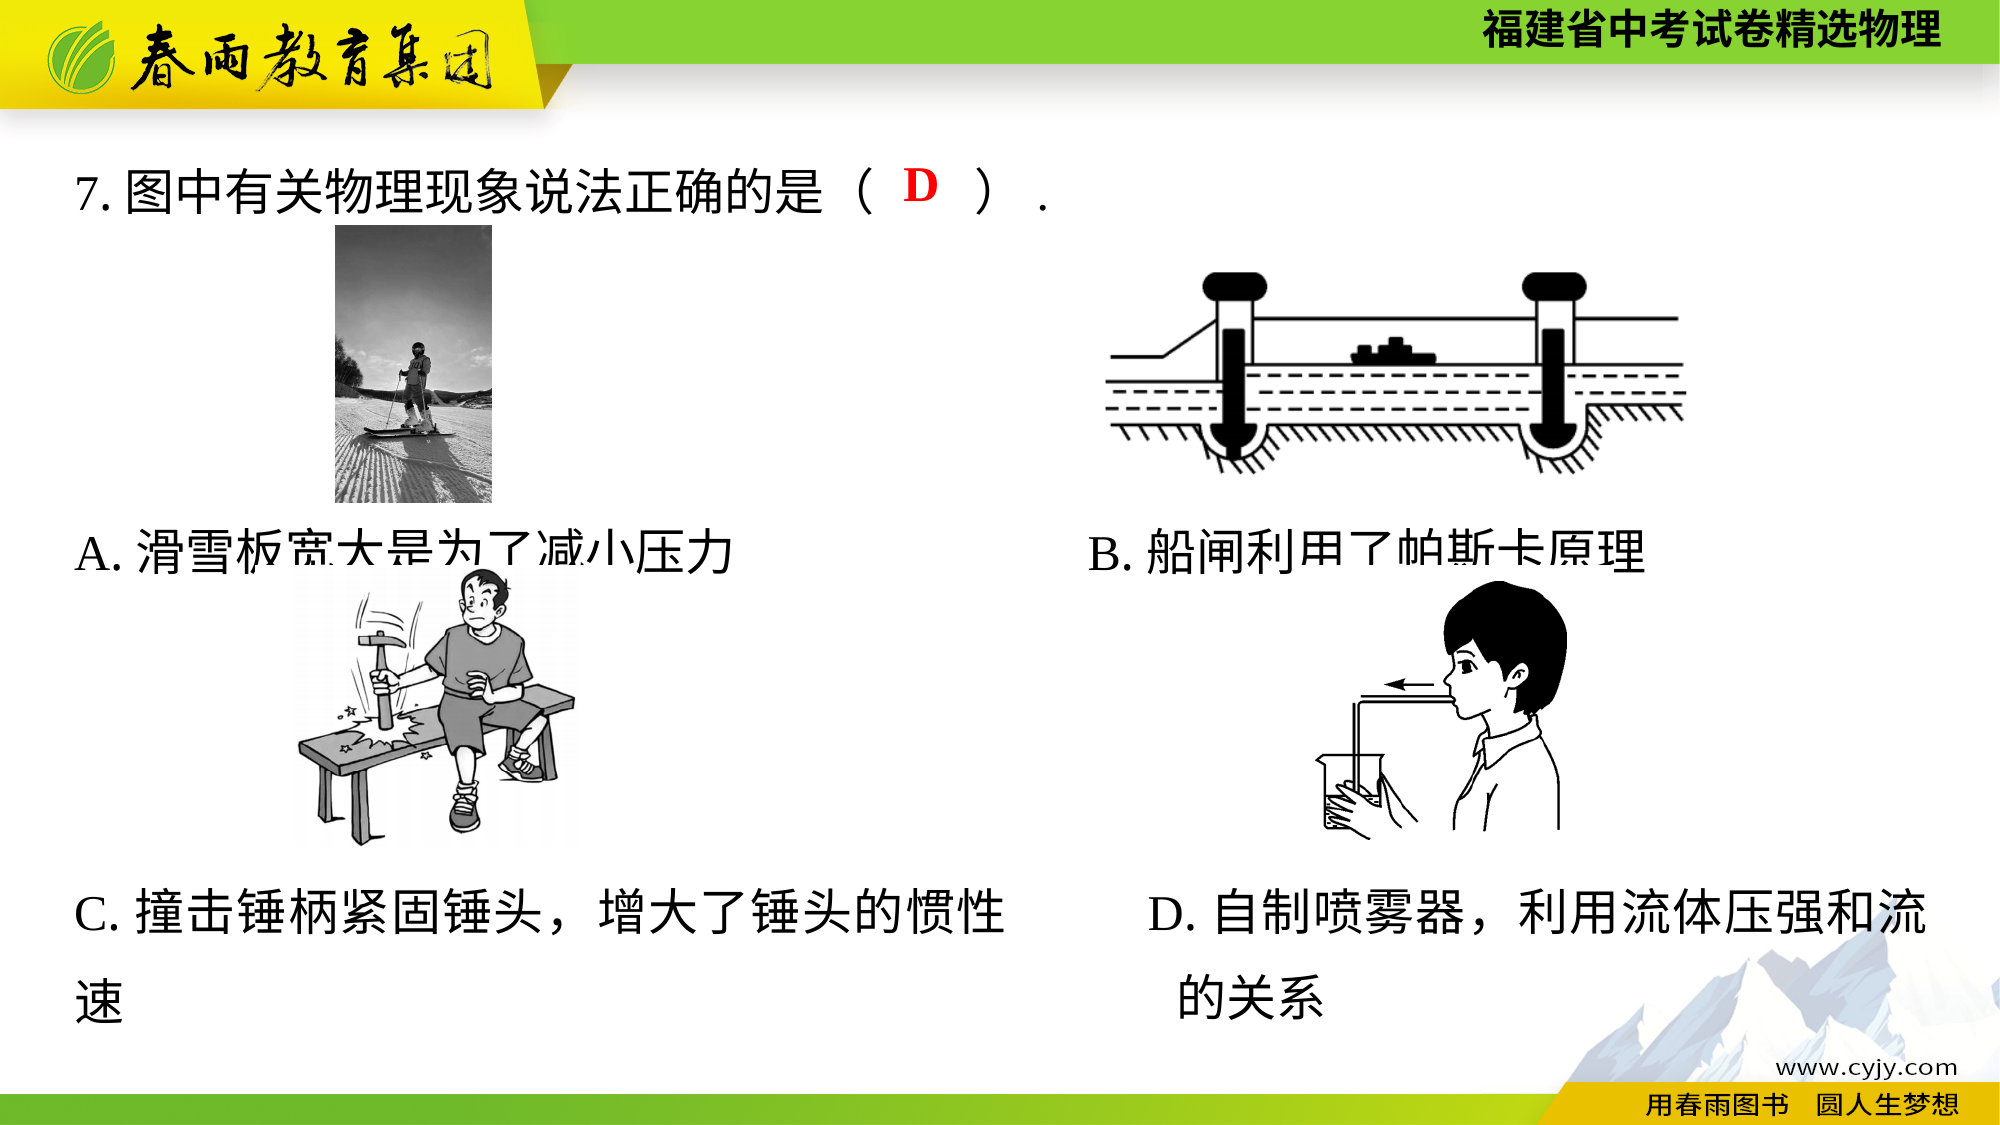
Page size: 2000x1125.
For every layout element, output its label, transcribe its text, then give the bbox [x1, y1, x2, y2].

text_box D [888, 144, 953, 219]
list 7.图中有关物理现象说法正确的是（ ）. A.滑雪板宽大是为了减小压力 B.船闸利用了帕斯卡原理 C.撞击锤柄紧固锤头，增大了锤头的惯性 D.自制喷雾器，利用流体压强和流速 [59, 122, 1944, 956]
text_box 的关系 [1161, 928, 1342, 1034]
picture [0, 0, 2000, 1125]
